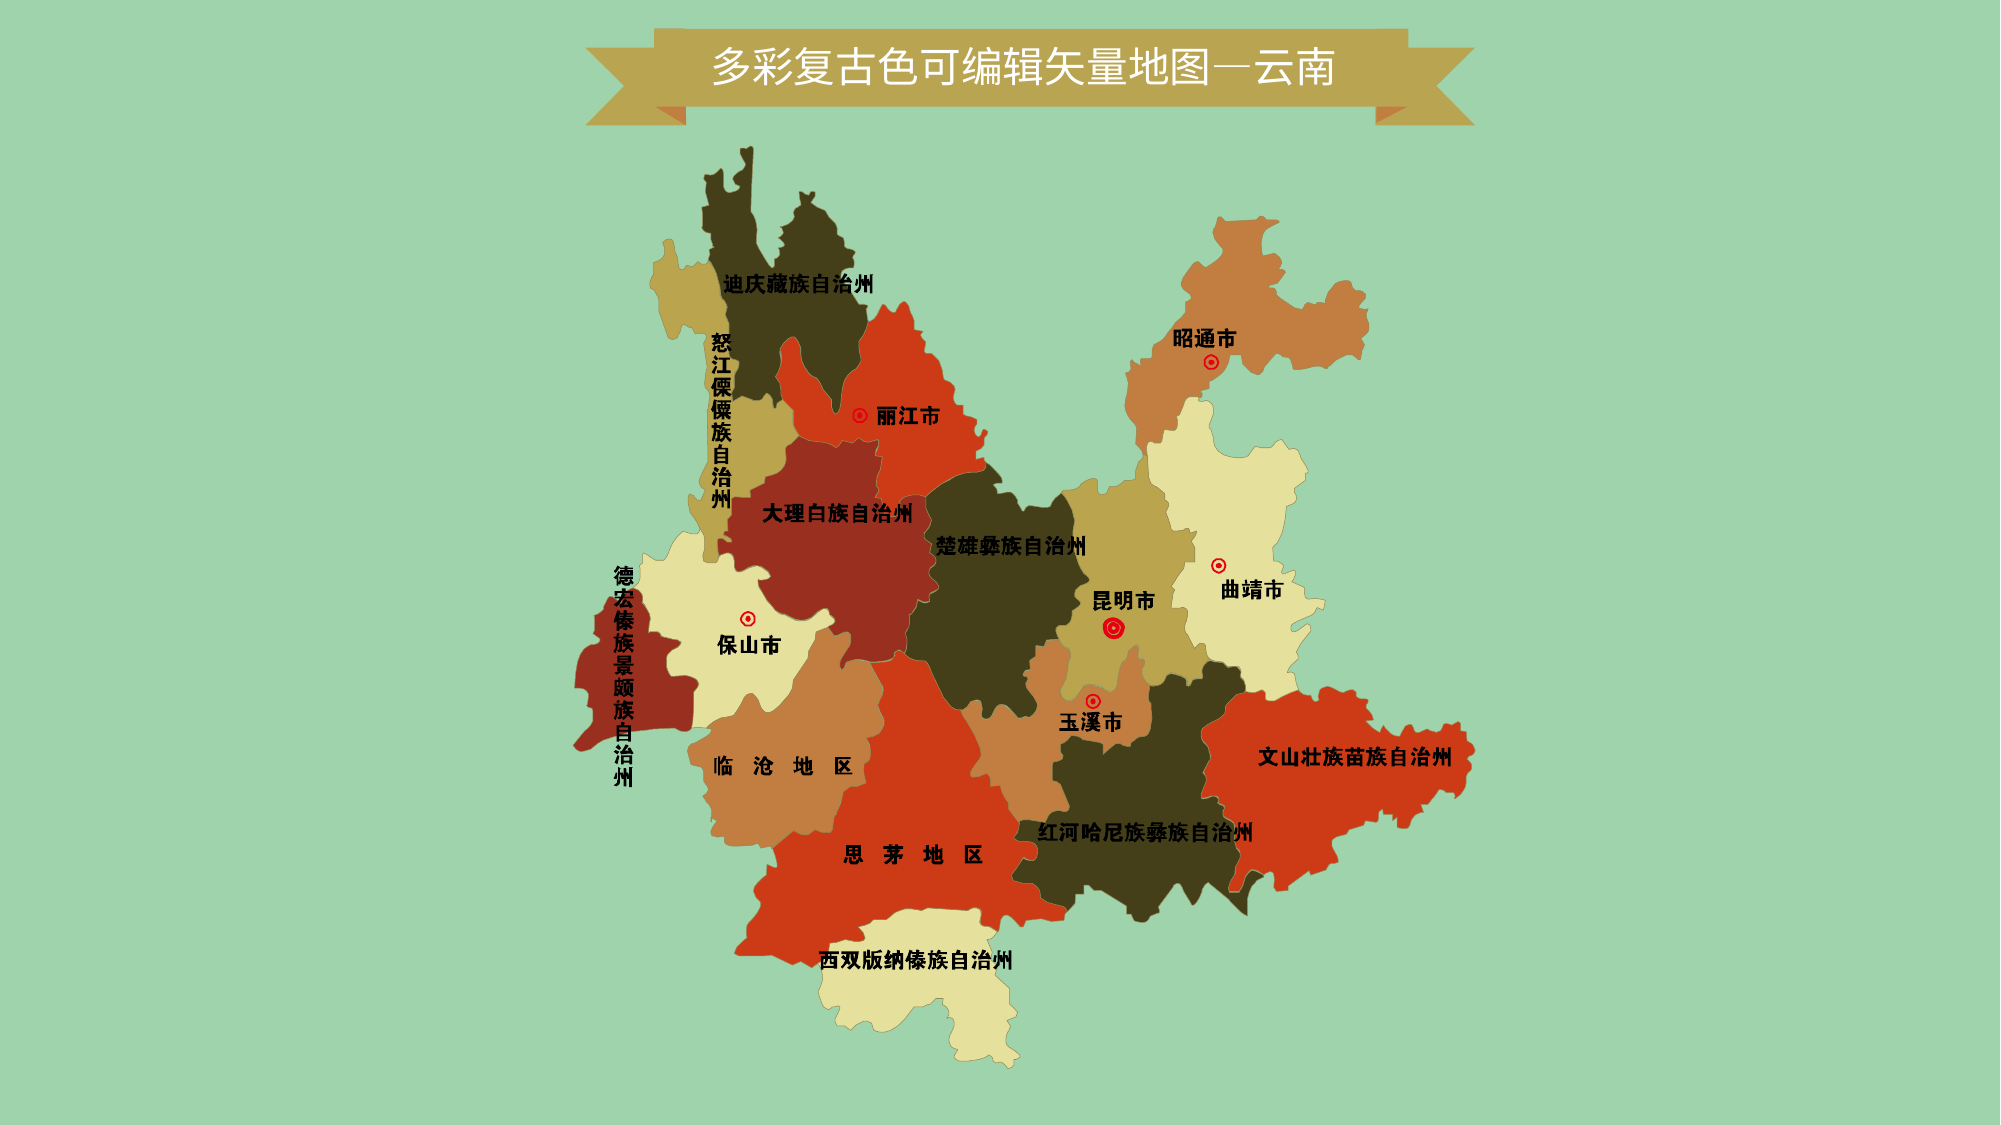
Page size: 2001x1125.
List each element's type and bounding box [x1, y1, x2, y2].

text_box [1192, 822, 1208, 843]
text_box [1124, 822, 1145, 843]
text_box [1114, 591, 1133, 611]
text_box [699, 144, 870, 416]
text_box [793, 756, 814, 776]
text_box [714, 755, 733, 776]
text_box [685, 625, 882, 851]
text_box [1135, 591, 1155, 611]
text_box [1233, 822, 1253, 842]
text_box [808, 503, 825, 523]
text_box [613, 700, 634, 721]
text_box [854, 274, 874, 294]
text_box [1146, 821, 1167, 843]
text_box [732, 653, 1068, 970]
text_box [1345, 747, 1365, 767]
text_box [927, 949, 948, 970]
text_box [1044, 535, 1066, 555]
text_box [1212, 821, 1233, 842]
text_box [584, 28, 1476, 126]
text_box [1059, 713, 1079, 731]
text_box [1082, 822, 1102, 842]
text_box [723, 274, 744, 294]
text_box [715, 435, 941, 672]
text_box [816, 910, 1023, 1071]
text_box [832, 273, 853, 294]
text_box [1410, 746, 1431, 767]
text_box [562, 137, 1485, 1078]
text_box [1168, 822, 1189, 843]
text_box [1222, 579, 1239, 600]
text_box [1300, 747, 1321, 767]
text_box [1241, 579, 1262, 600]
text_box [935, 535, 956, 556]
text_box [1102, 711, 1122, 732]
text_box [613, 744, 634, 765]
text_box [760, 634, 781, 655]
text_box [744, 273, 766, 295]
text_box [1212, 559, 1226, 573]
text_box [840, 951, 861, 970]
text_box [711, 466, 732, 487]
text_box [905, 949, 926, 970]
text_box [1025, 535, 1041, 556]
text_box [1053, 452, 1213, 703]
text_box [616, 721, 631, 742]
text_box [1432, 747, 1451, 767]
text_box [964, 845, 983, 864]
text_box [1009, 658, 1266, 925]
text_box [877, 406, 897, 426]
text_box [884, 949, 904, 970]
text_box [1104, 619, 1123, 638]
text_box [613, 632, 634, 653]
text_box [920, 405, 940, 426]
text_box [711, 332, 732, 353]
text_box [711, 422, 732, 443]
text_box [818, 951, 839, 970]
text_box [762, 503, 783, 523]
text_box [711, 355, 731, 375]
text_box [613, 767, 633, 788]
text_box [613, 677, 634, 698]
text_box [853, 503, 868, 523]
text_box [993, 950, 1012, 970]
text_box [952, 949, 967, 970]
text_box [1103, 823, 1124, 842]
text_box [613, 565, 634, 586]
text_box [871, 503, 892, 523]
text_box [1366, 746, 1388, 767]
text_box [843, 845, 864, 865]
text_box [813, 273, 829, 294]
text_box [740, 611, 755, 626]
text_box [1109, 623, 1118, 632]
text_box [767, 273, 788, 294]
text_box [923, 844, 944, 865]
text_box [1322, 746, 1344, 767]
text_box [1001, 535, 1022, 556]
text_box [894, 503, 913, 523]
text_box [1264, 579, 1284, 600]
text_box [1059, 822, 1079, 842]
text_box [979, 535, 1000, 556]
text_box [1037, 822, 1058, 841]
text_box [1092, 591, 1113, 611]
text_box [711, 377, 732, 397]
text_box [1194, 328, 1215, 348]
text_box [784, 503, 805, 523]
text_box [1258, 746, 1279, 767]
text_box [883, 844, 904, 865]
text_box [1173, 328, 1193, 348]
text_box [1081, 711, 1101, 732]
text_box [957, 535, 978, 556]
text_box [1066, 535, 1086, 556]
text_box [613, 610, 634, 631]
text_box [1391, 746, 1406, 767]
text_box [717, 634, 738, 655]
text_box [789, 273, 809, 294]
text_box [1204, 684, 1478, 894]
text_box [779, 299, 990, 519]
text_box [908, 461, 1086, 717]
text_box [862, 949, 883, 970]
text_box [631, 526, 832, 731]
text_box [753, 756, 774, 776]
text_box [835, 757, 853, 775]
text_box [613, 655, 634, 676]
text_box [1204, 355, 1219, 369]
text_box [971, 949, 992, 970]
text_box [613, 588, 634, 609]
text_box [1122, 214, 1372, 454]
text_box [1144, 394, 1328, 704]
text_box [647, 236, 795, 560]
text_box [898, 405, 918, 426]
text_box [958, 638, 1149, 823]
text_box [828, 503, 848, 523]
text_box [714, 444, 729, 465]
text_box [1281, 747, 1299, 767]
text_box [1086, 694, 1101, 709]
text_box [740, 635, 758, 654]
text_box [853, 408, 868, 423]
text_box [571, 586, 701, 754]
text_box [711, 399, 731, 420]
text_box [1217, 327, 1237, 348]
text_box [711, 489, 730, 509]
